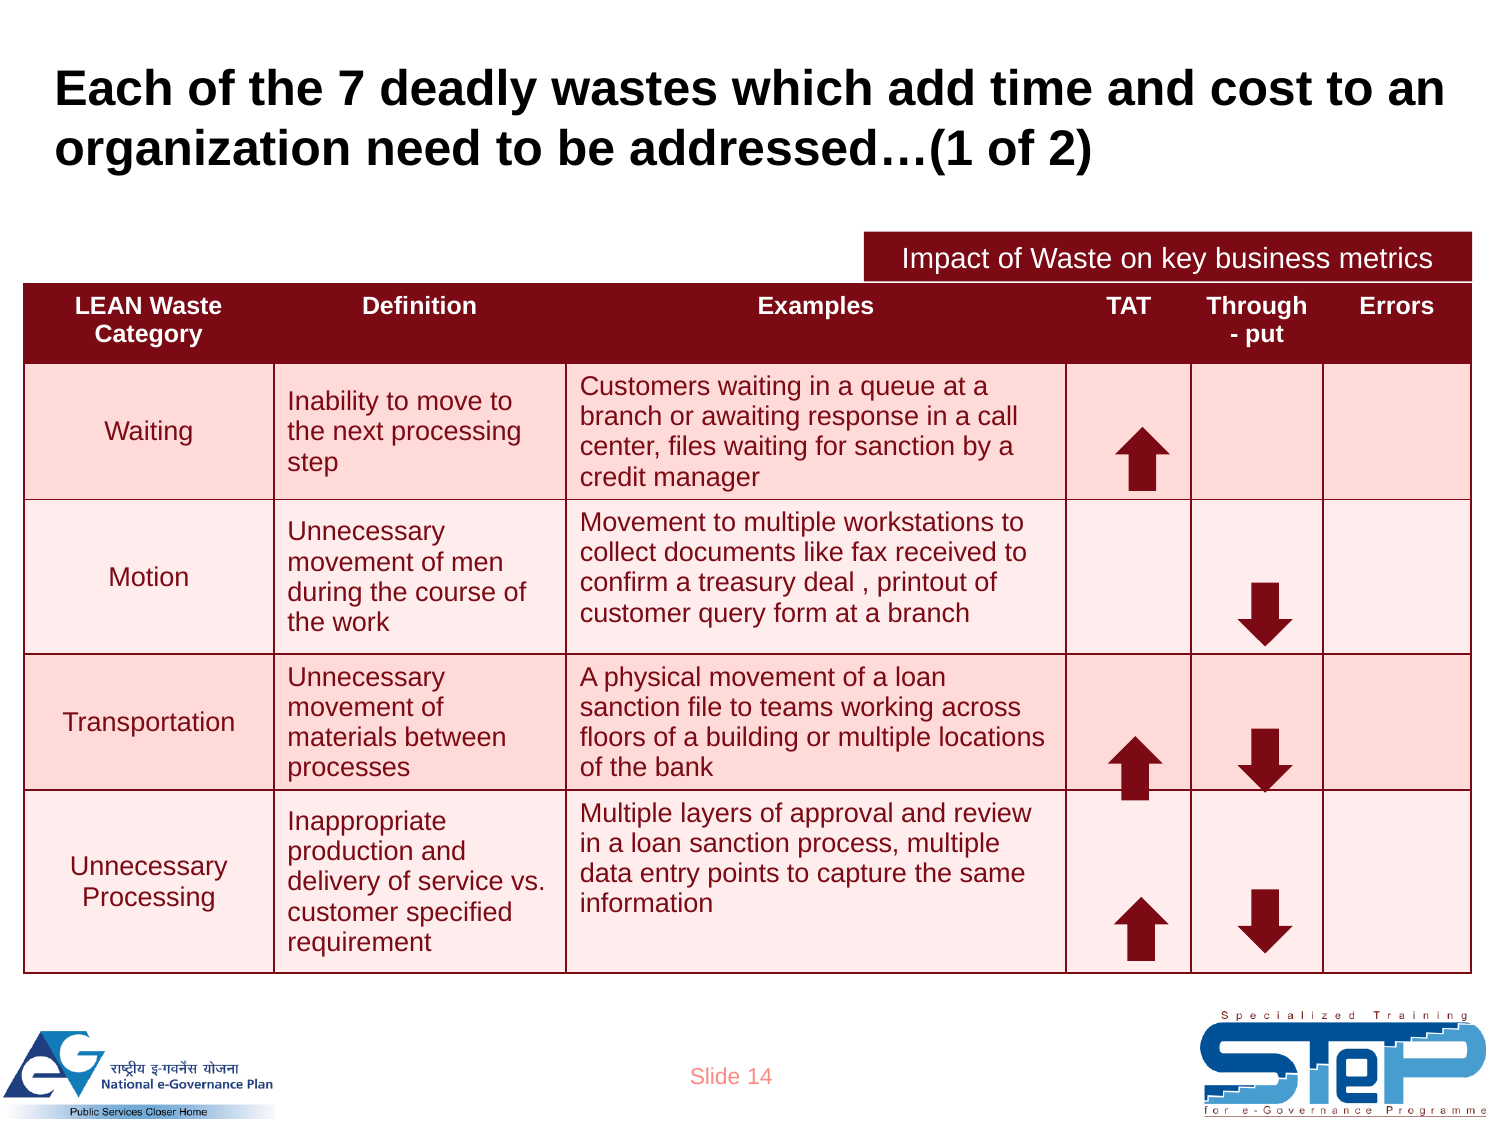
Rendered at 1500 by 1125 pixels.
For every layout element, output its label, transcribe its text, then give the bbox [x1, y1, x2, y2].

table_cell [1192, 655, 1322, 789]
text_box [1237, 582, 1293, 647]
picture [1200, 1011, 1486, 1117]
table_cell [1192, 364, 1322, 499]
text_box [1115, 426, 1170, 491]
table_header Definition [275, 285, 565, 363]
table_header LEAN Waste Category [25, 285, 273, 363]
table_cell [1192, 791, 1322, 972]
table_cell [1192, 500, 1322, 653]
table_cell Movement to multiple workstations to collect documents like fax received to confirm a treasury deal , printout of customer query form at a branch [567, 500, 1065, 653]
table_cell Transportation [25, 655, 273, 789]
table_header TAT [1067, 285, 1190, 363]
table_cell [1067, 655, 1190, 789]
text_box [1237, 889, 1293, 954]
table_cell Unnecessary movement of men during the course of the work [275, 500, 565, 653]
table_cell [1324, 791, 1470, 972]
table_cell Customers waiting in a queue at a branch or awaiting response in a call center, files waiting for sanction by a credit manager [567, 364, 1065, 499]
title Each of the 7 deadly wastes which add time and cost to an organization need to be addressed…(1 of 2) [54, 55, 1459, 157]
text_box Impact of Waste on key business metrics [863, 231, 1473, 282]
table_cell [1324, 500, 1470, 653]
table_cell [1067, 791, 1190, 972]
table_cell [1067, 500, 1190, 653]
picture [2, 1031, 275, 1119]
table_cell Unnecessary movement of materials between processes [275, 655, 565, 789]
table_cell Inability to move to the next processing step [275, 364, 565, 499]
table_cell [1324, 364, 1470, 499]
table_cell [1067, 364, 1190, 499]
text_box [1237, 728, 1293, 793]
text_box [1113, 896, 1169, 961]
table_cell Multiple layers of approval and review in a loan sanction process, multiple data entry points to capture the same information [567, 791, 1065, 972]
text_box [1107, 736, 1163, 801]
table_header Errors [1324, 285, 1470, 363]
table_cell A physical movement of a loan sanction file to teams working across floors of a building or multiple locations of the bank [567, 655, 1065, 789]
table_header Through- put [1192, 285, 1322, 363]
table_cell Motion [25, 500, 273, 653]
table_header Examples [567, 285, 1065, 363]
table_cell Unnecessary Processing [25, 791, 273, 972]
table_cell [1324, 655, 1470, 789]
table_cell Waiting [25, 364, 273, 499]
table_cell Inappropriate production and delivery of service vs. customer specified requirement [275, 791, 565, 972]
